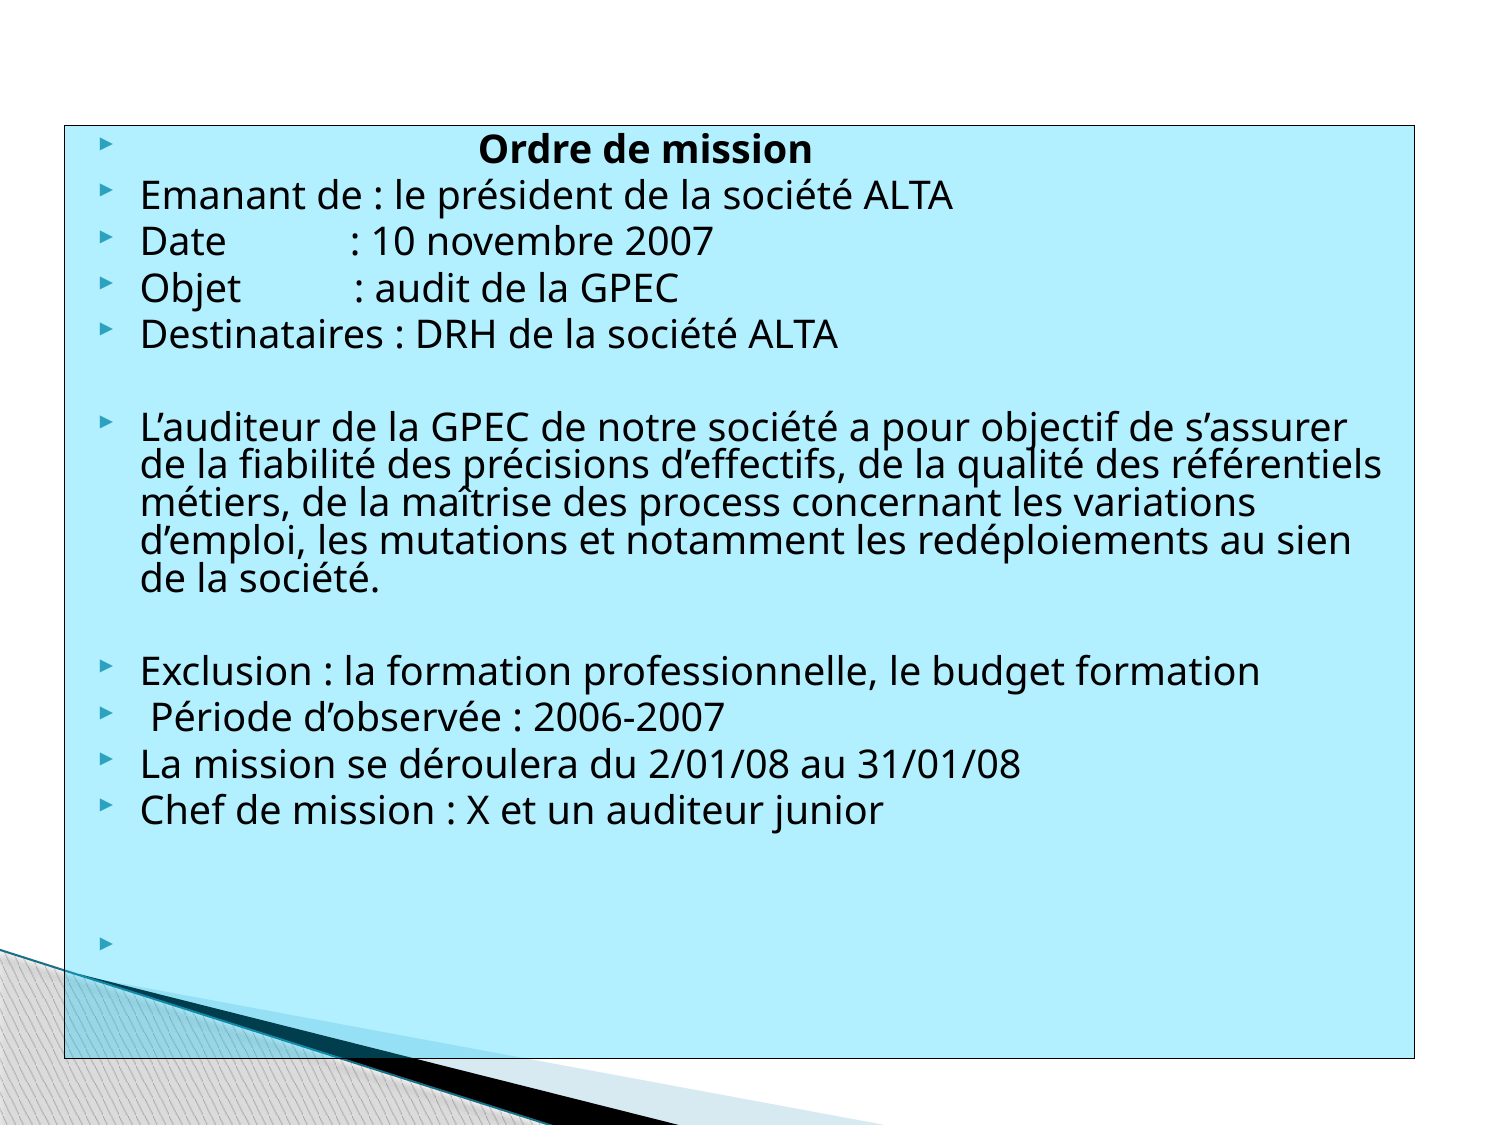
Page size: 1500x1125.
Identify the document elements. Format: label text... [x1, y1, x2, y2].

list Ordre de mission Emanant de : le président de la société ALTA Date : 10 novembre 2007 Objet : audit de la GPEC Destinataires : DRH de la société ALTA L’auditeur de la GPEC de notre société a pour objectif de s’assurer de la fiabilité des précisions d’effectifs, de la qualité des référentiels métiers, de la maîtrise des process concernant les variations d’emploi, les mutations et notamment les redéploiements au sien de la société. Exclusion : la formation professionnelle, le budget formation Période d’observée : 2006-2007 La mission se déroulera du 2/01/08 au 31/01/08 Chef de mission : X et un auditeur junior [64, 125, 1415, 1059]
